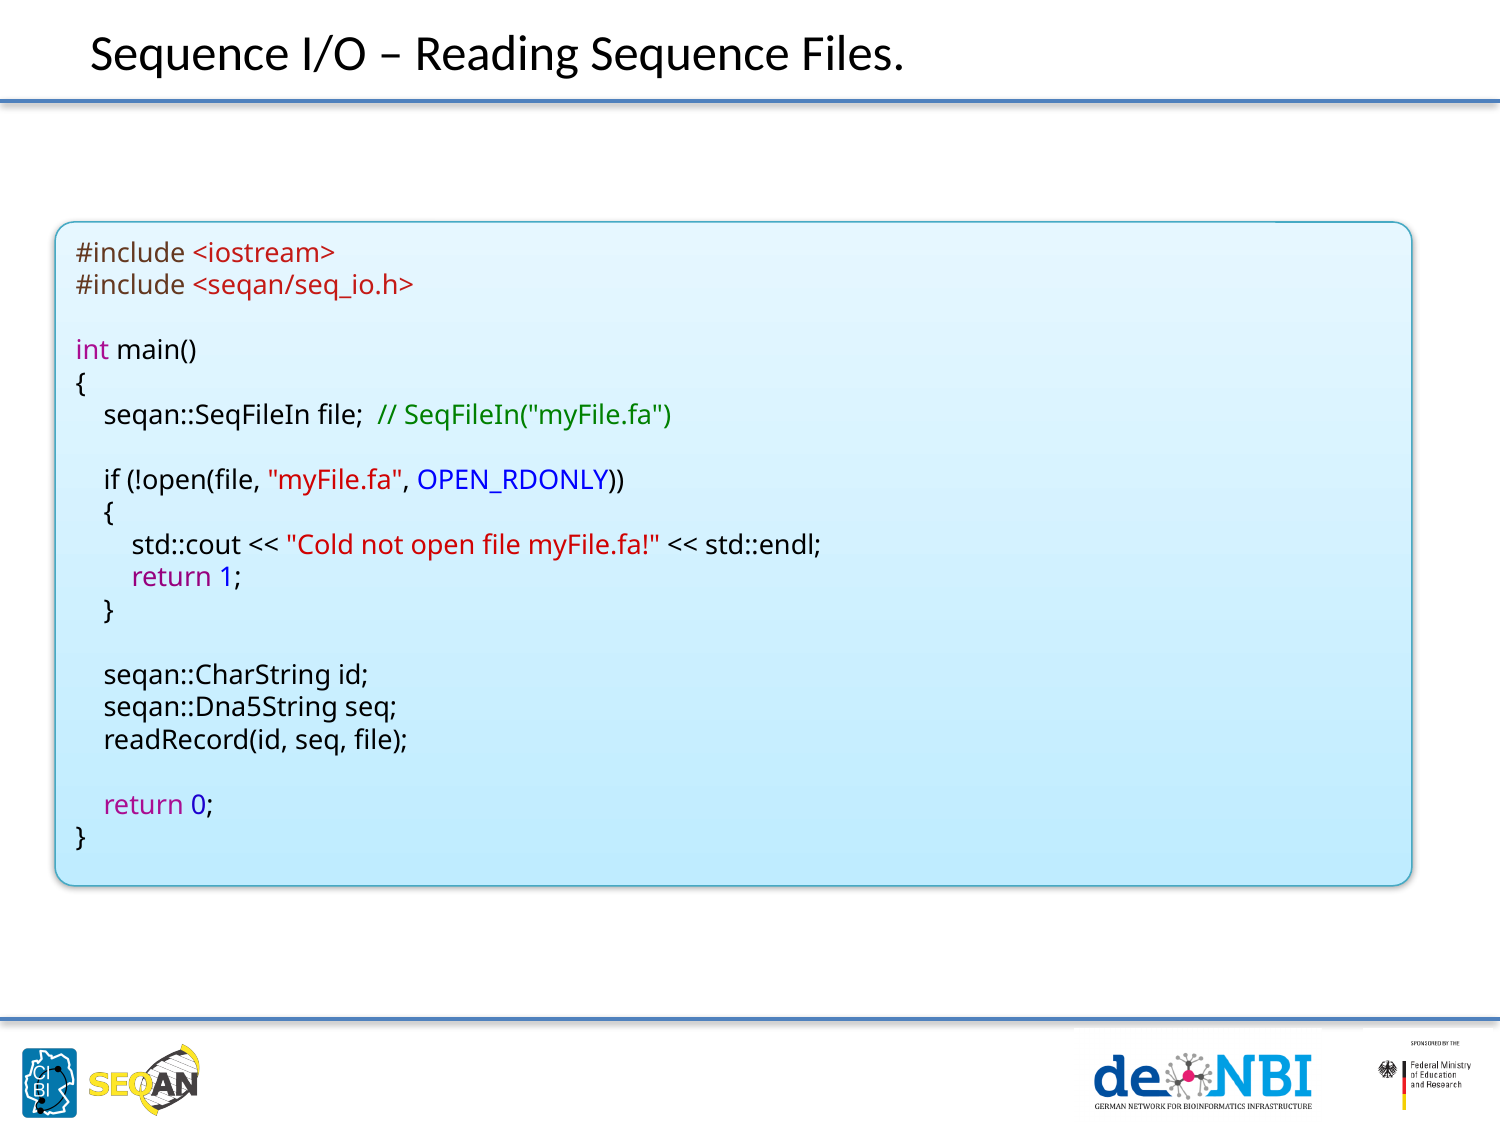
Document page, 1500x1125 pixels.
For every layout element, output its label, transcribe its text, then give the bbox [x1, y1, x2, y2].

text_box #include <iostream> #include <seqan/seq_io.h> int main() { seqan::SeqFileIn file; // SeqFileIn("myFile.fa") if (!open(file, "myFile.fa", OPEN_RDONLY)) { std::cout << "Cold not open file myFile.fa!" << std::endl; return 1; } seqan::CharString id; seqan::Dna5String seq; readRecord(id, seq, file); return 0; } [54, 221, 1413, 887]
picture [40, 1051, 48, 1059]
picture [31, 1060, 40, 1071]
picture [33, 1108, 44, 1113]
picture [75, 1042, 202, 1121]
title Sequence I/O – Reading Sequence Files. [75, 25, 1425, 92]
picture [1074, 1028, 1322, 1122]
